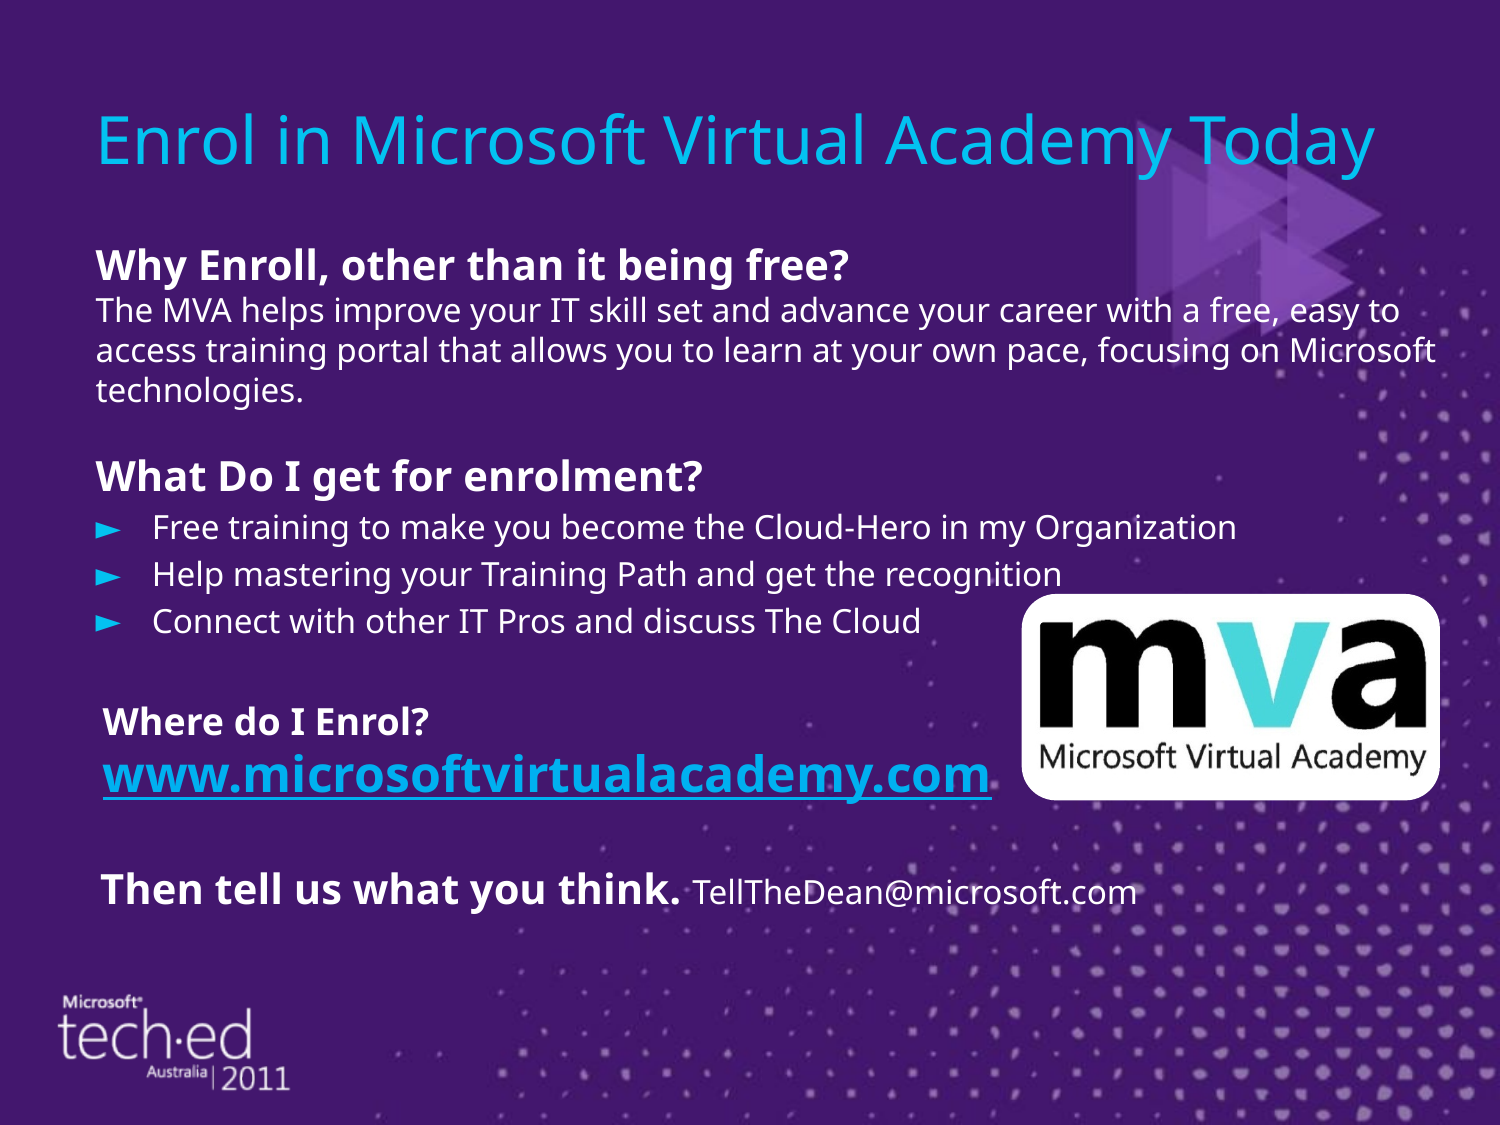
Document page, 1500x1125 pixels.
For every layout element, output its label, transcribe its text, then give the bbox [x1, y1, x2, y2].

text_box What Do I get for enrolment? Free training to make you become the Cloud-Hero in my Organization Help mastering your Training Path and get the recognition Connect with other IT Pros and discuss The Cloud [80, 442, 1400, 648]
text_box Where do I Enrol? www.microsoftvirtualacademy.com [80, 683, 1296, 826]
title Enrol in Microsoft Virtual Academy Today [80, 45, 1471, 231]
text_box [1021, 593, 1441, 801]
text_box Why Enroll, other than it being free? The MVA helps improve your IT skill set and advance your career with a free, easy to access training portal that allows you to learn at your own pace, focusing on Microsoft technologies. [80, 231, 1471, 417]
text_box Then tell us what you think. TellTheDean@microsoft.com [85, 855, 1303, 920]
picture [0, 0, 1500, 1125]
